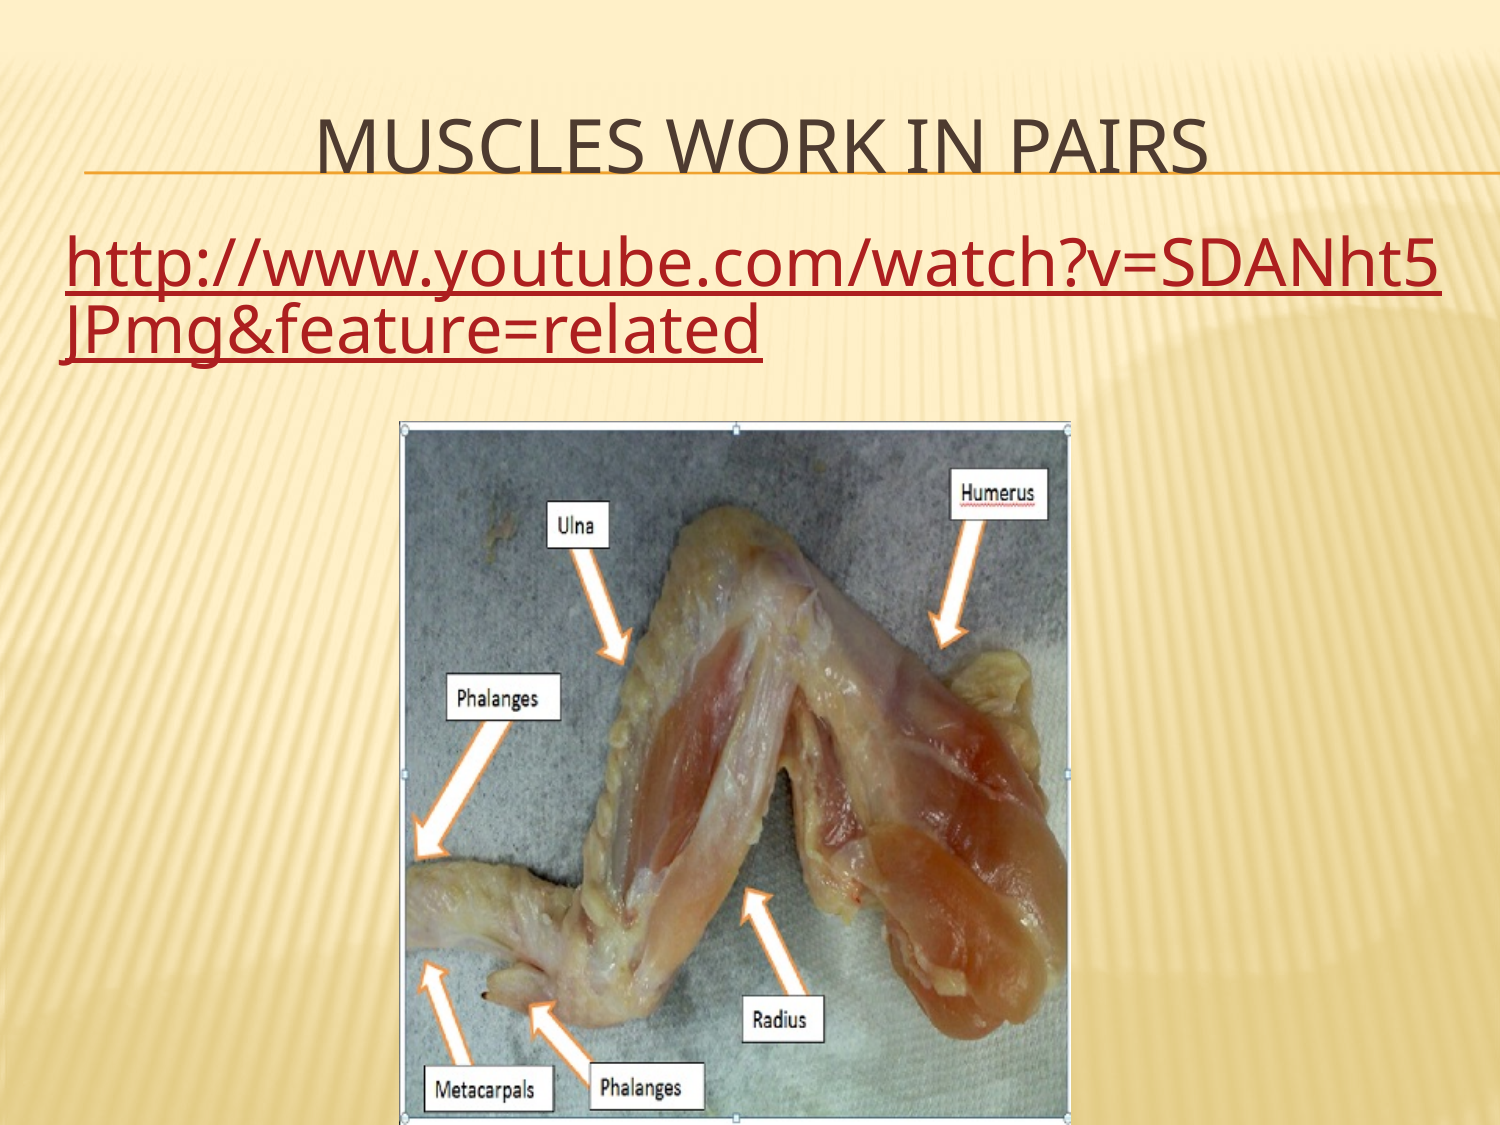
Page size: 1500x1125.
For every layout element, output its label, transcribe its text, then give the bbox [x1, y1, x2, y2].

list http://www.youtube.com/watch?v=SDANht5JPmg&feature=related [50, 212, 1475, 998]
picture [399, 421, 1071, 1125]
title Muscles Work in Pairs [50, 75, 1475, 212]
